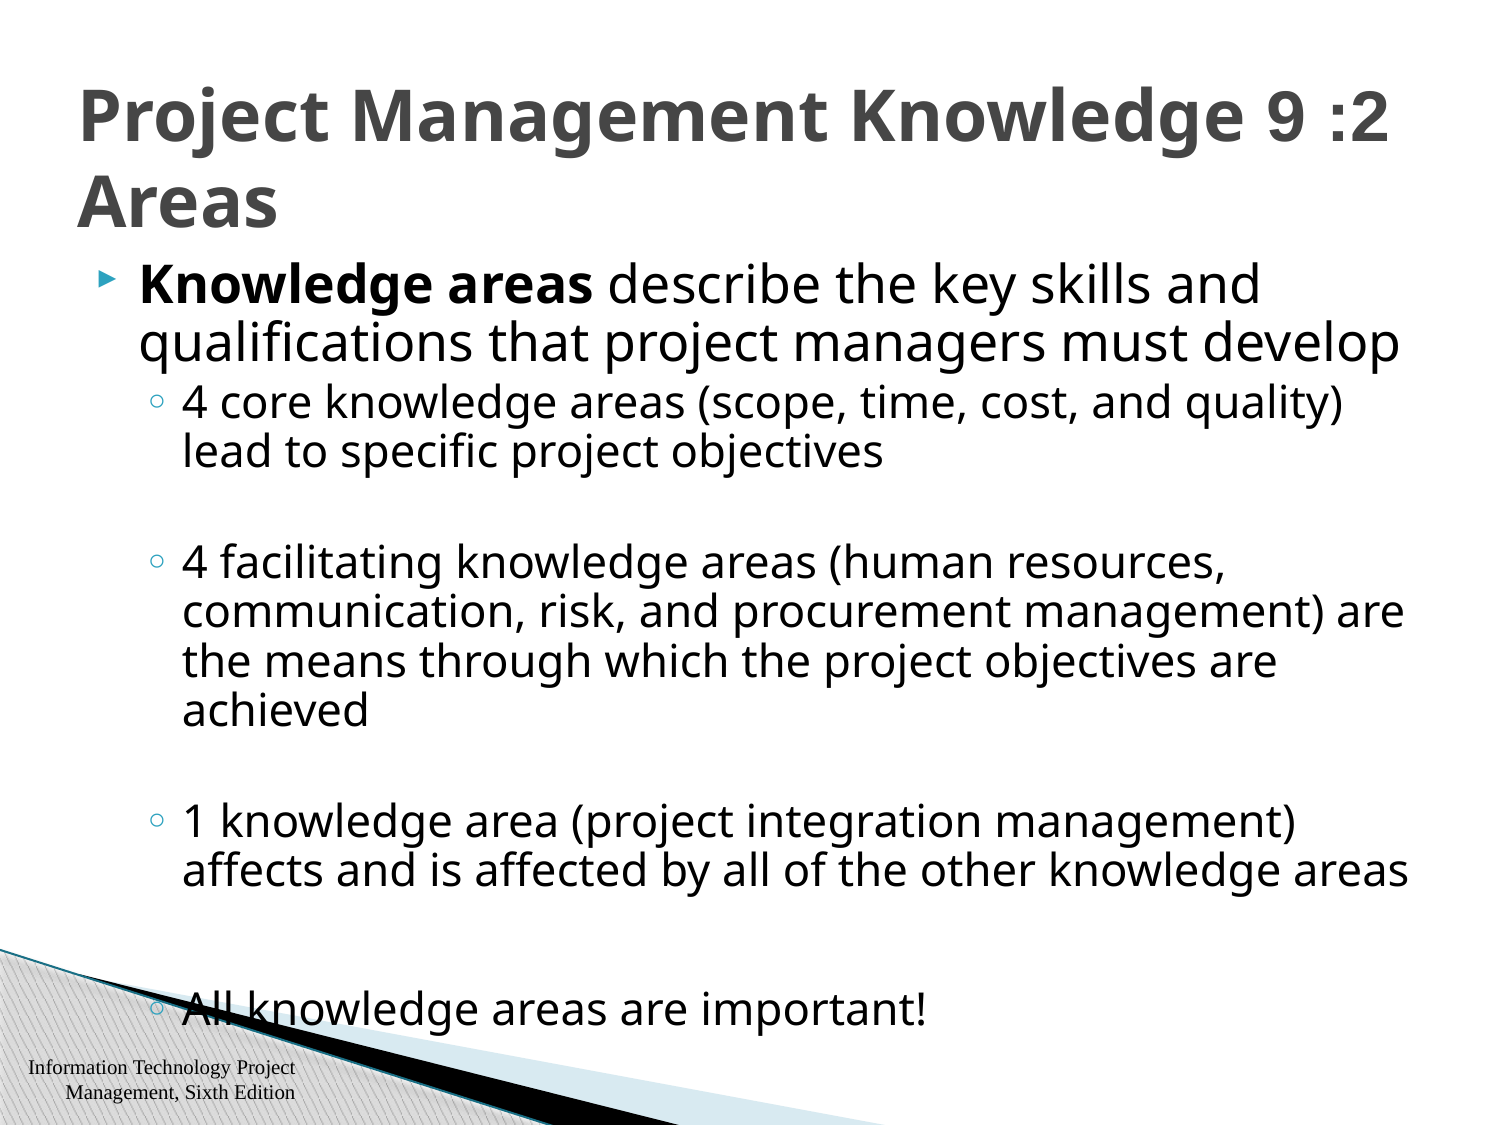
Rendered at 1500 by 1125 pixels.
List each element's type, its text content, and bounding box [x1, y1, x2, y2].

title 2: 9 Project Management Knowledge Areas [62, 62, 1463, 250]
footer Information Technology Project Management, Sixth Edition [0, 1051, 311, 1112]
list Knowledge areas describe the key skills and qualifications that project managers must develop 4 core knowledge areas (scope, time, cost, and quality) lead to specific project objectives 4 facilitating knowledge areas (human resources, communication, risk, and procurement management) are the means through which the project objectives are achieved 1 knowledge area (project integration management) affects and is affected by all of the other knowledge areas All knowledge areas are important! [62, 250, 1450, 1050]
